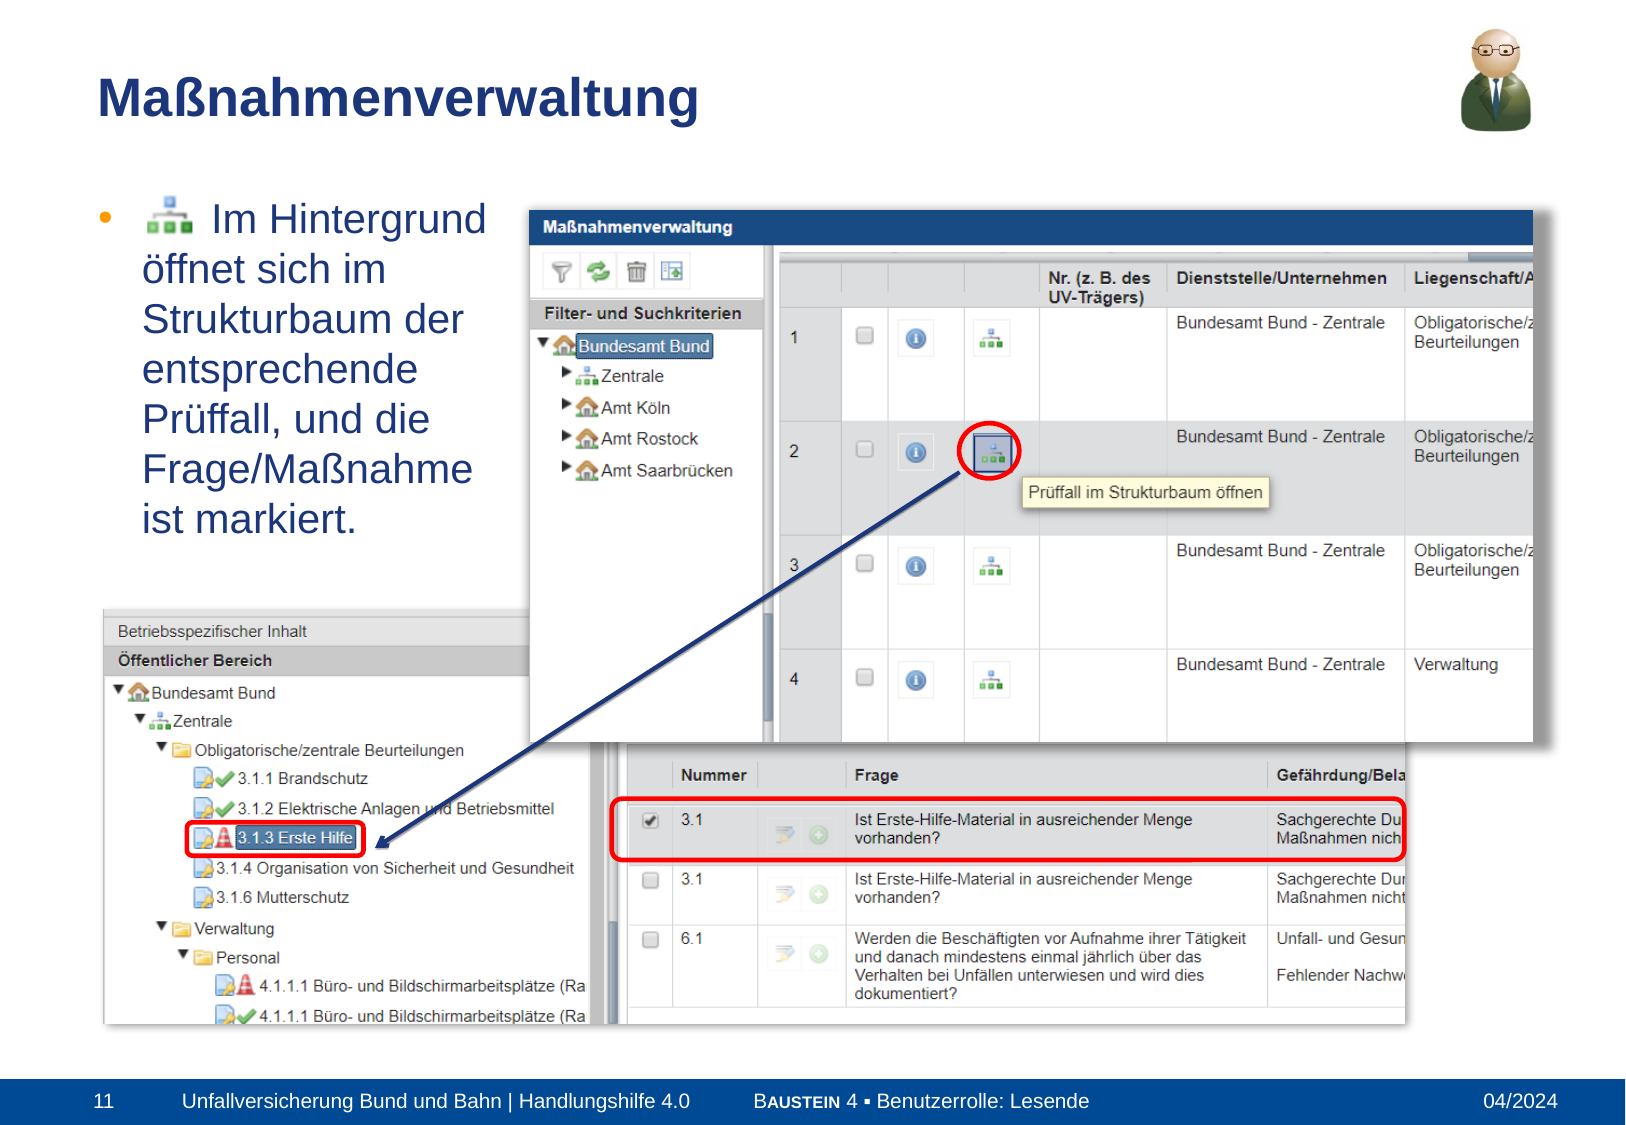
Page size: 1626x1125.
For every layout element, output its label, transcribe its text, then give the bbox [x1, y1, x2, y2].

picture [1457, 27, 1534, 132]
picture [0, 1079, 1626, 1125]
picture [103, 210, 1533, 1024]
list Im Hintergrund öffnet sich im Strukturbaum der entsprechende Prüffall, und die Frage/Maßnahme ist markiert. [83, 184, 529, 398]
picture [145, 194, 194, 236]
title Maßnahmenverwaltung [82, 54, 1313, 138]
